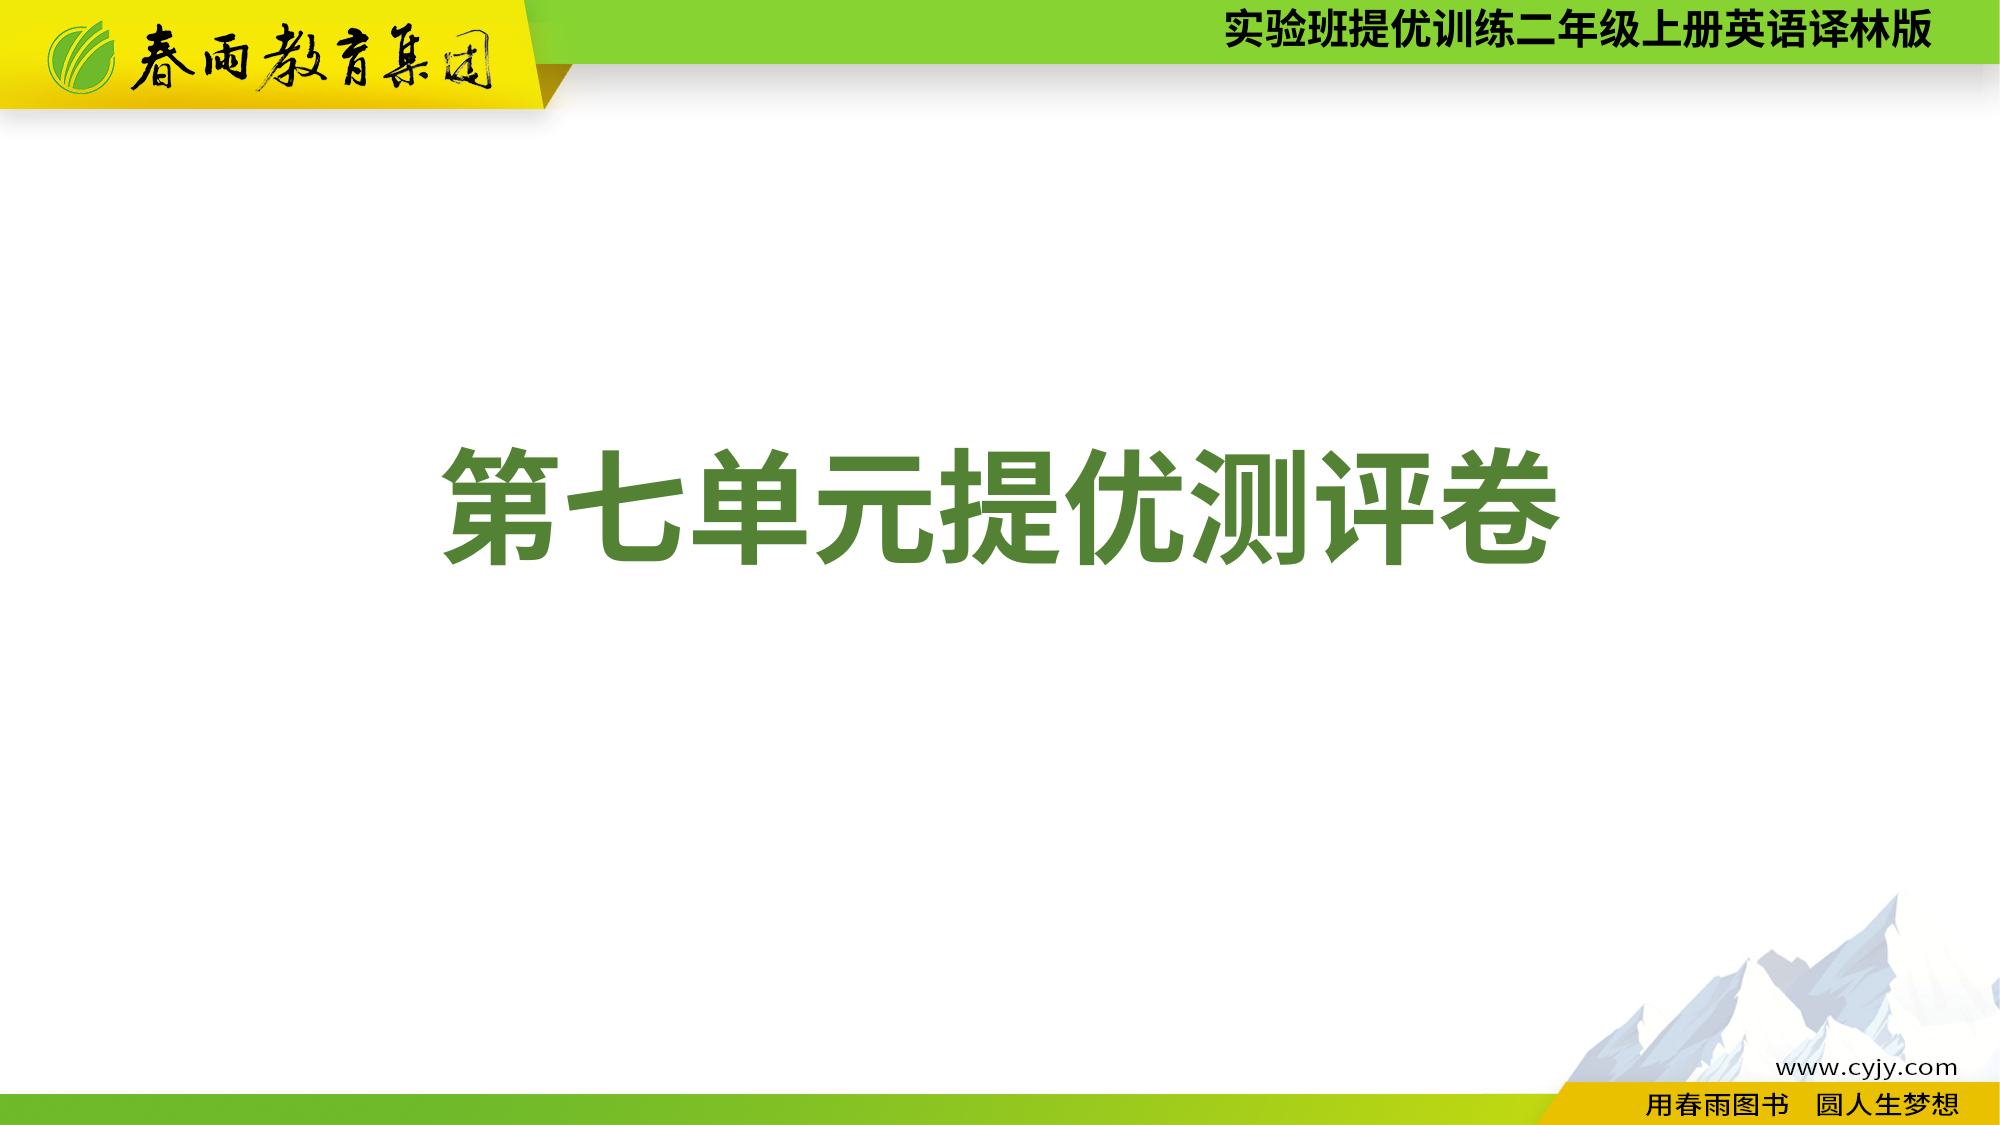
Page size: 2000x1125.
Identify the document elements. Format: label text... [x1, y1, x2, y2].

picture [0, 0, 2000, 347]
text_box 第七单元提优测评卷 [0, 347, 2000, 588]
picture [0, 588, 2000, 1125]
